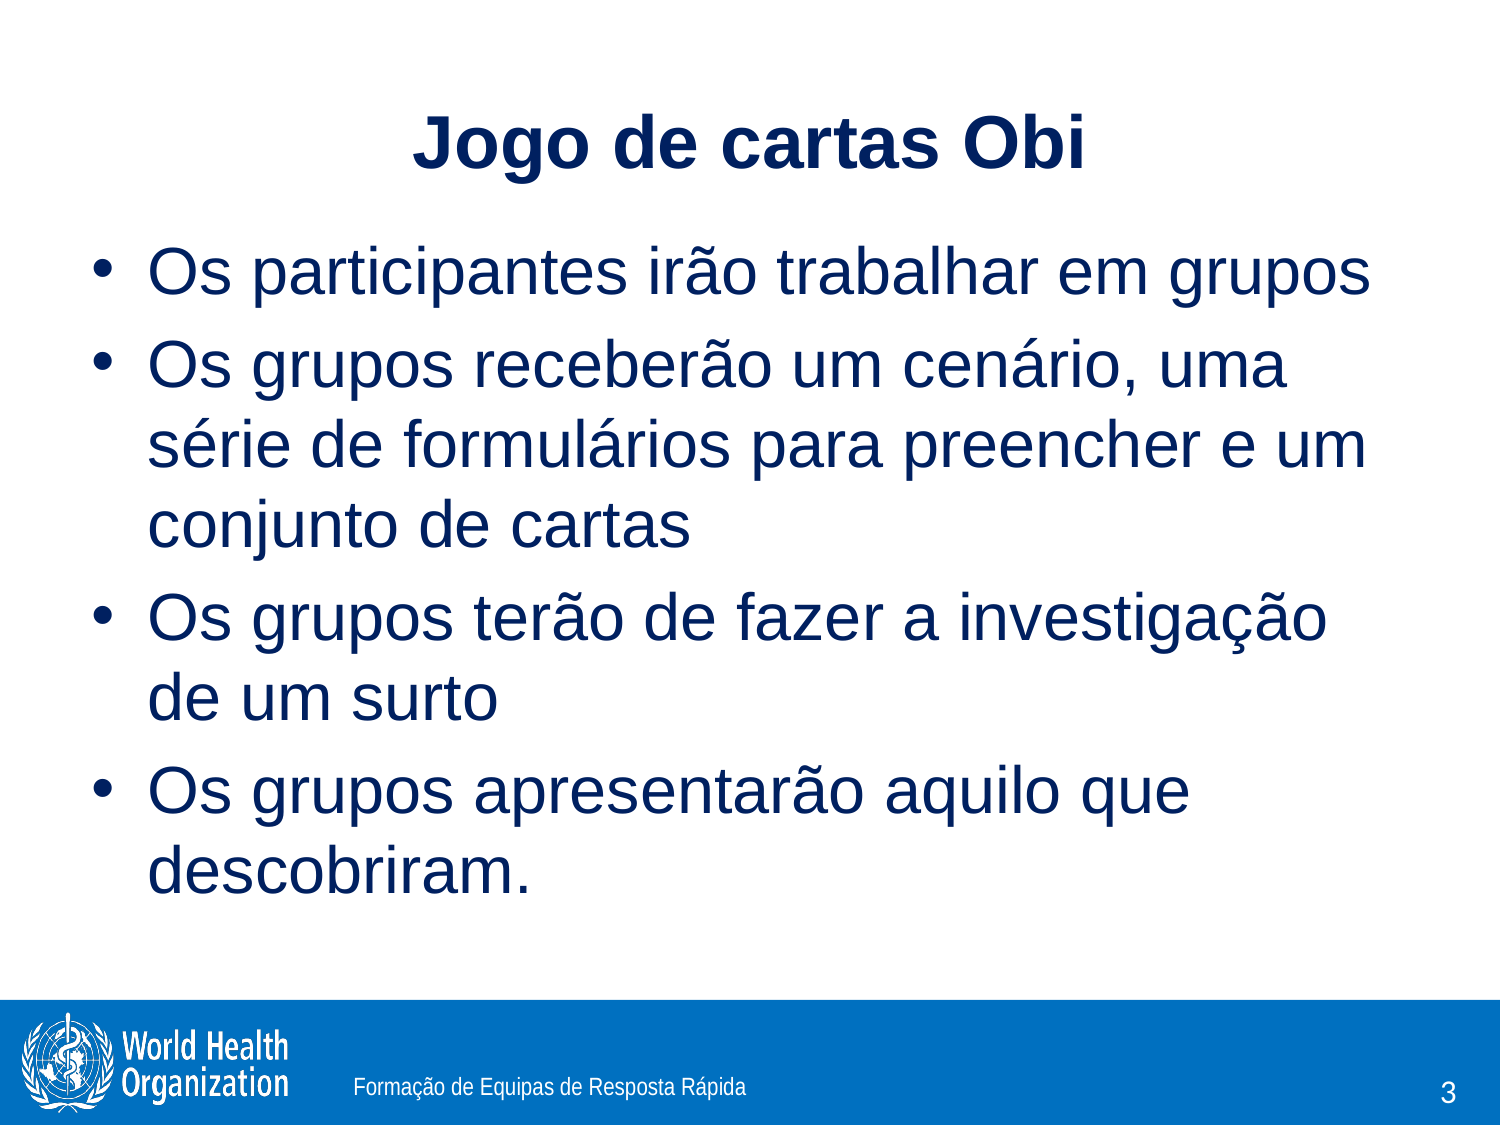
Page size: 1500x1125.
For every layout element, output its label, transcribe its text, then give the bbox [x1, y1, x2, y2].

title Jogo de cartas Obi [75, 45, 1425, 233]
list Os participantes irão trabalhar em grupos Os grupos receberão um cenário, uma série de formulários para preencher e um conjunto de cartas Os grupos terão de fazer a investigação de um surto Os grupos apresentarão aquilo que descobriram. [76, 219, 1427, 914]
picture [21, 1012, 288, 1113]
